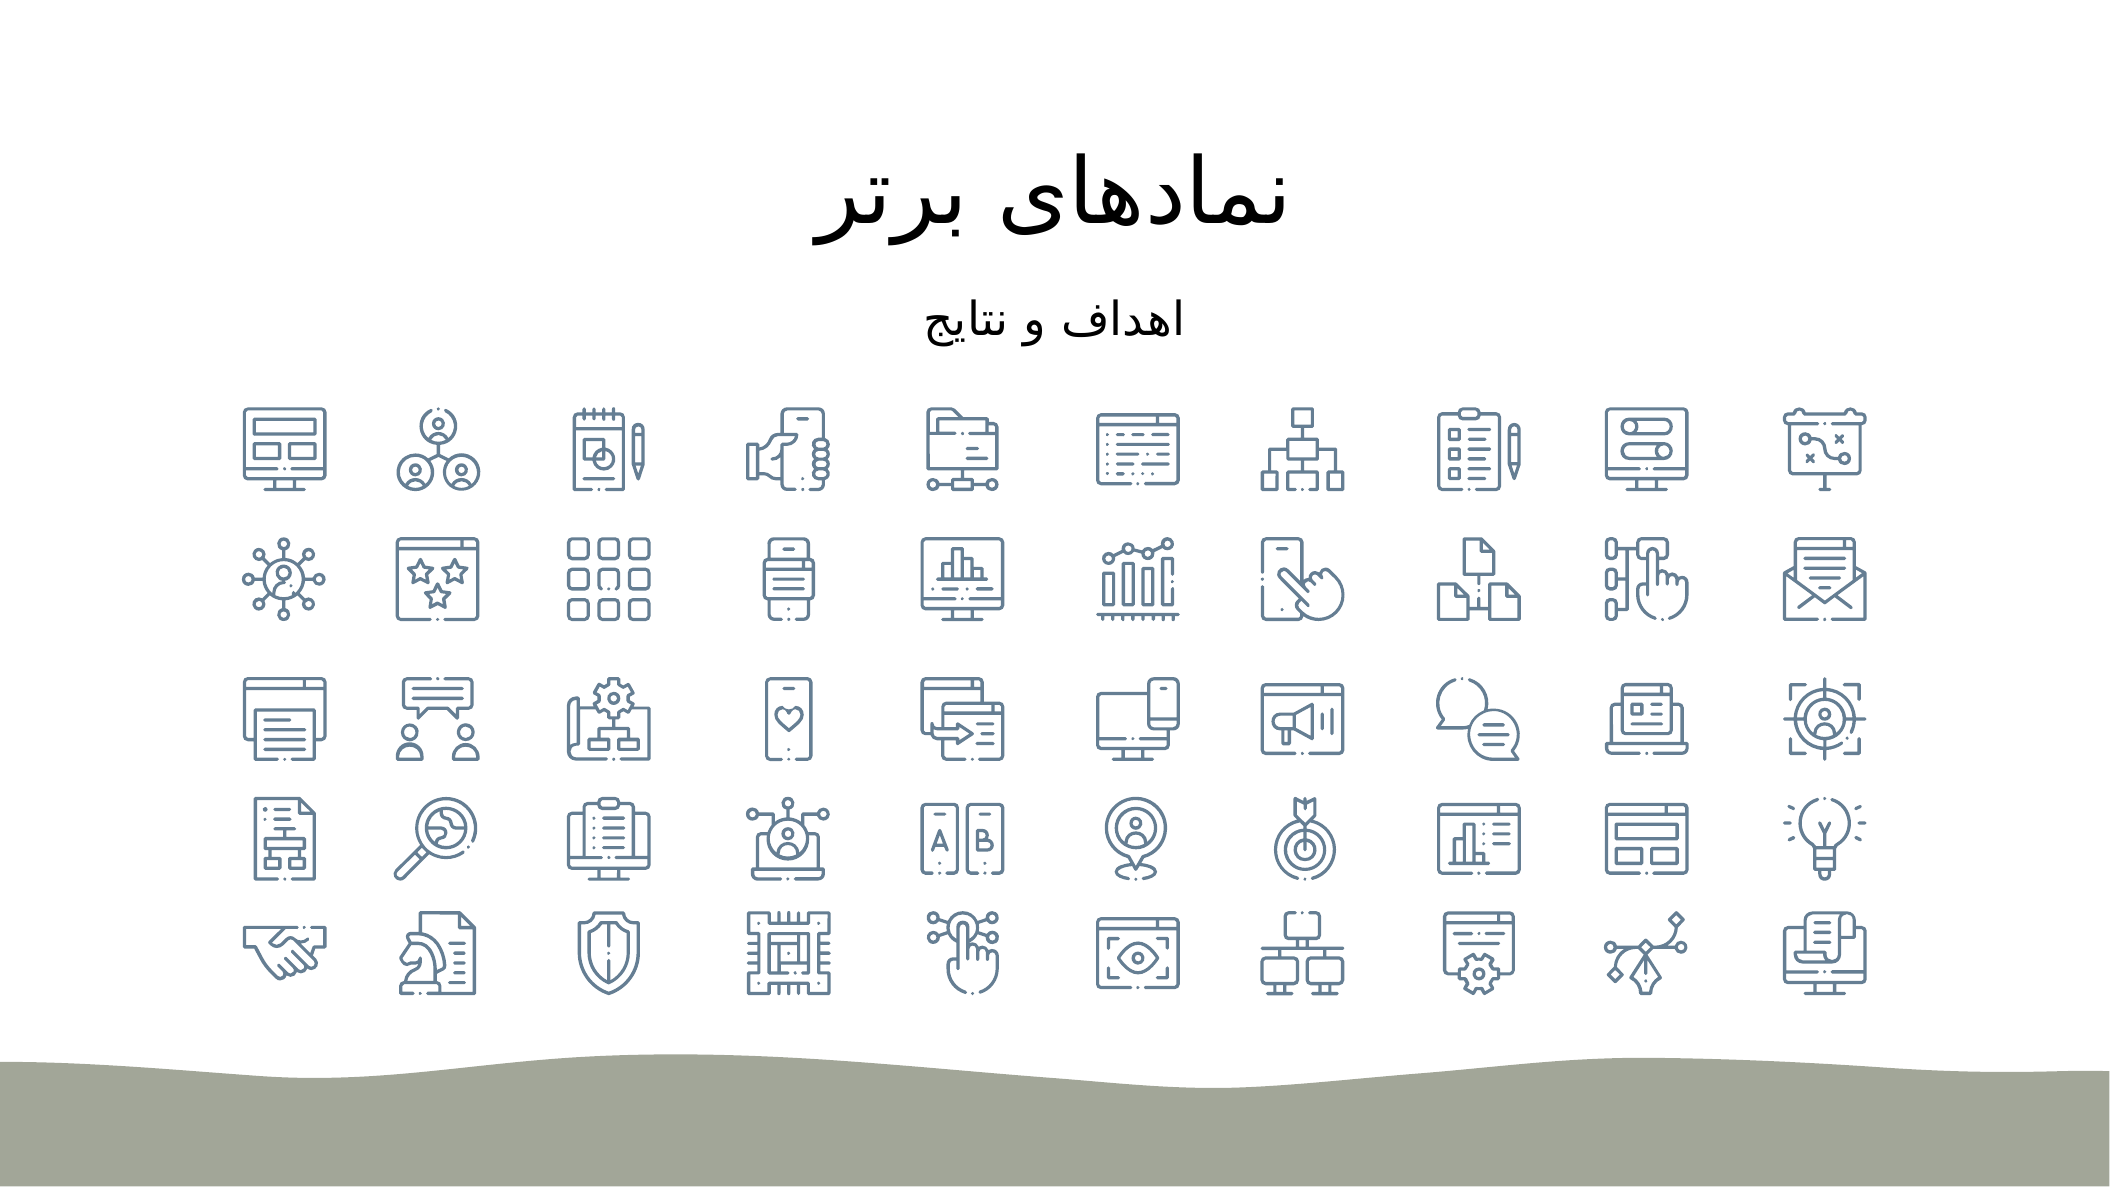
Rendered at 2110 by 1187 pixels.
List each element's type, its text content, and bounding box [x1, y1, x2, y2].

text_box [572, 407, 645, 492]
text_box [1436, 537, 1521, 622]
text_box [1782, 796, 1867, 881]
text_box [746, 911, 832, 996]
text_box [1604, 537, 1689, 622]
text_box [399, 911, 477, 996]
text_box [242, 407, 327, 492]
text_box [395, 537, 480, 622]
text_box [762, 537, 816, 622]
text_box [1269, 796, 1337, 881]
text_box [1260, 911, 1345, 996]
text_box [567, 537, 651, 622]
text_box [1604, 407, 1689, 492]
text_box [1260, 683, 1345, 756]
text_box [1437, 407, 1521, 492]
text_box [745, 796, 832, 881]
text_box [1782, 407, 1867, 492]
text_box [1430, 677, 1528, 761]
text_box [1442, 911, 1515, 996]
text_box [1603, 911, 1690, 996]
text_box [1782, 537, 1867, 622]
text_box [746, 407, 832, 492]
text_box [1260, 537, 1345, 622]
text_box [241, 537, 328, 621]
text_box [1782, 911, 1867, 996]
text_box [1095, 677, 1180, 761]
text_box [920, 677, 1005, 761]
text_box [1095, 537, 1181, 622]
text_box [920, 537, 1005, 622]
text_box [242, 925, 327, 981]
text_box اهداف و نتایج [241, 267, 1868, 379]
title نمادهای برتر [166, 123, 1944, 256]
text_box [392, 407, 483, 492]
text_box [566, 796, 651, 881]
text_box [1096, 413, 1180, 486]
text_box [566, 677, 651, 761]
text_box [253, 796, 316, 881]
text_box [1437, 802, 1521, 875]
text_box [1604, 683, 1689, 756]
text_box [390, 796, 485, 881]
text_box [1100, 796, 1176, 881]
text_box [1782, 677, 1868, 761]
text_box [920, 802, 1005, 875]
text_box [926, 407, 999, 492]
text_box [1604, 802, 1689, 875]
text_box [395, 677, 480, 761]
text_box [765, 677, 813, 762]
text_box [1095, 917, 1180, 990]
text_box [924, 911, 1001, 996]
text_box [242, 676, 327, 761]
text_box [1260, 407, 1345, 492]
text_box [577, 911, 640, 996]
